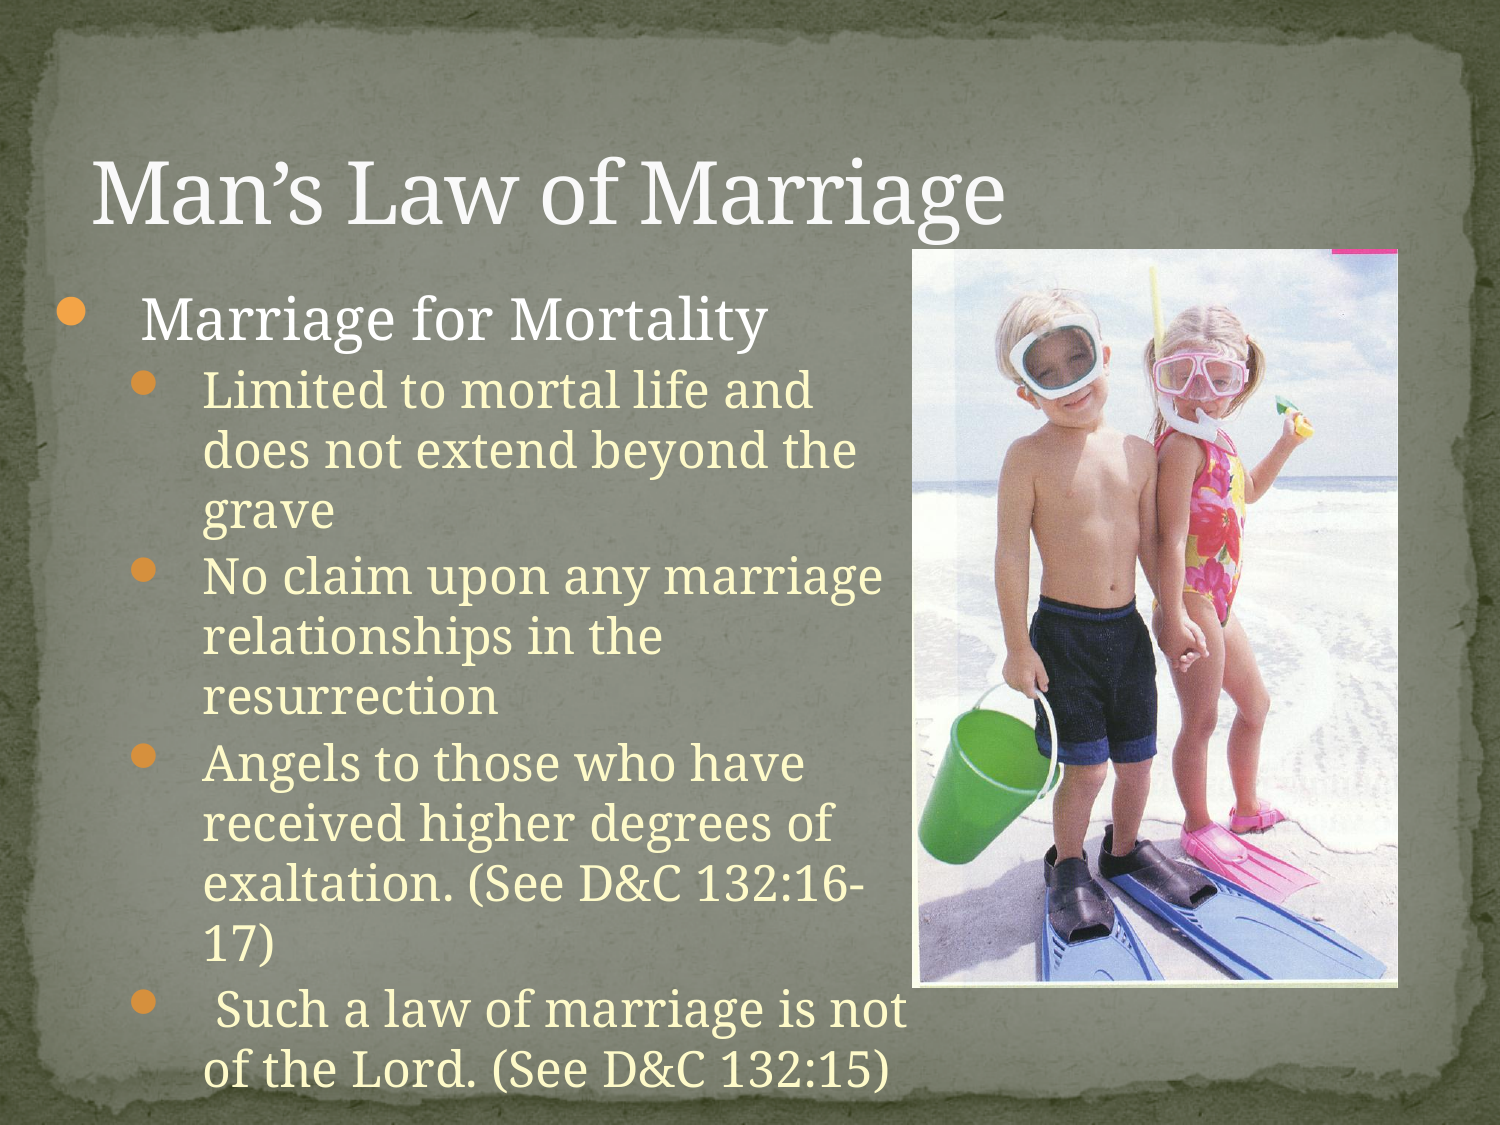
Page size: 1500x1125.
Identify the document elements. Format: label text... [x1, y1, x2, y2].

title Man’s Law of Marriage [74, 62, 1388, 250]
picture [912, 249, 1398, 988]
list Marriage for Mortality Limited to mortal life and does not extend beyond the grave No claim upon any marriage relationships in the resurrection Angels to those who have received higher degrees of exaltation. (See D&C 132:16-17) Such a law of marriage is not of the Lord. (See D&C 132:15) [37, 274, 901, 951]
